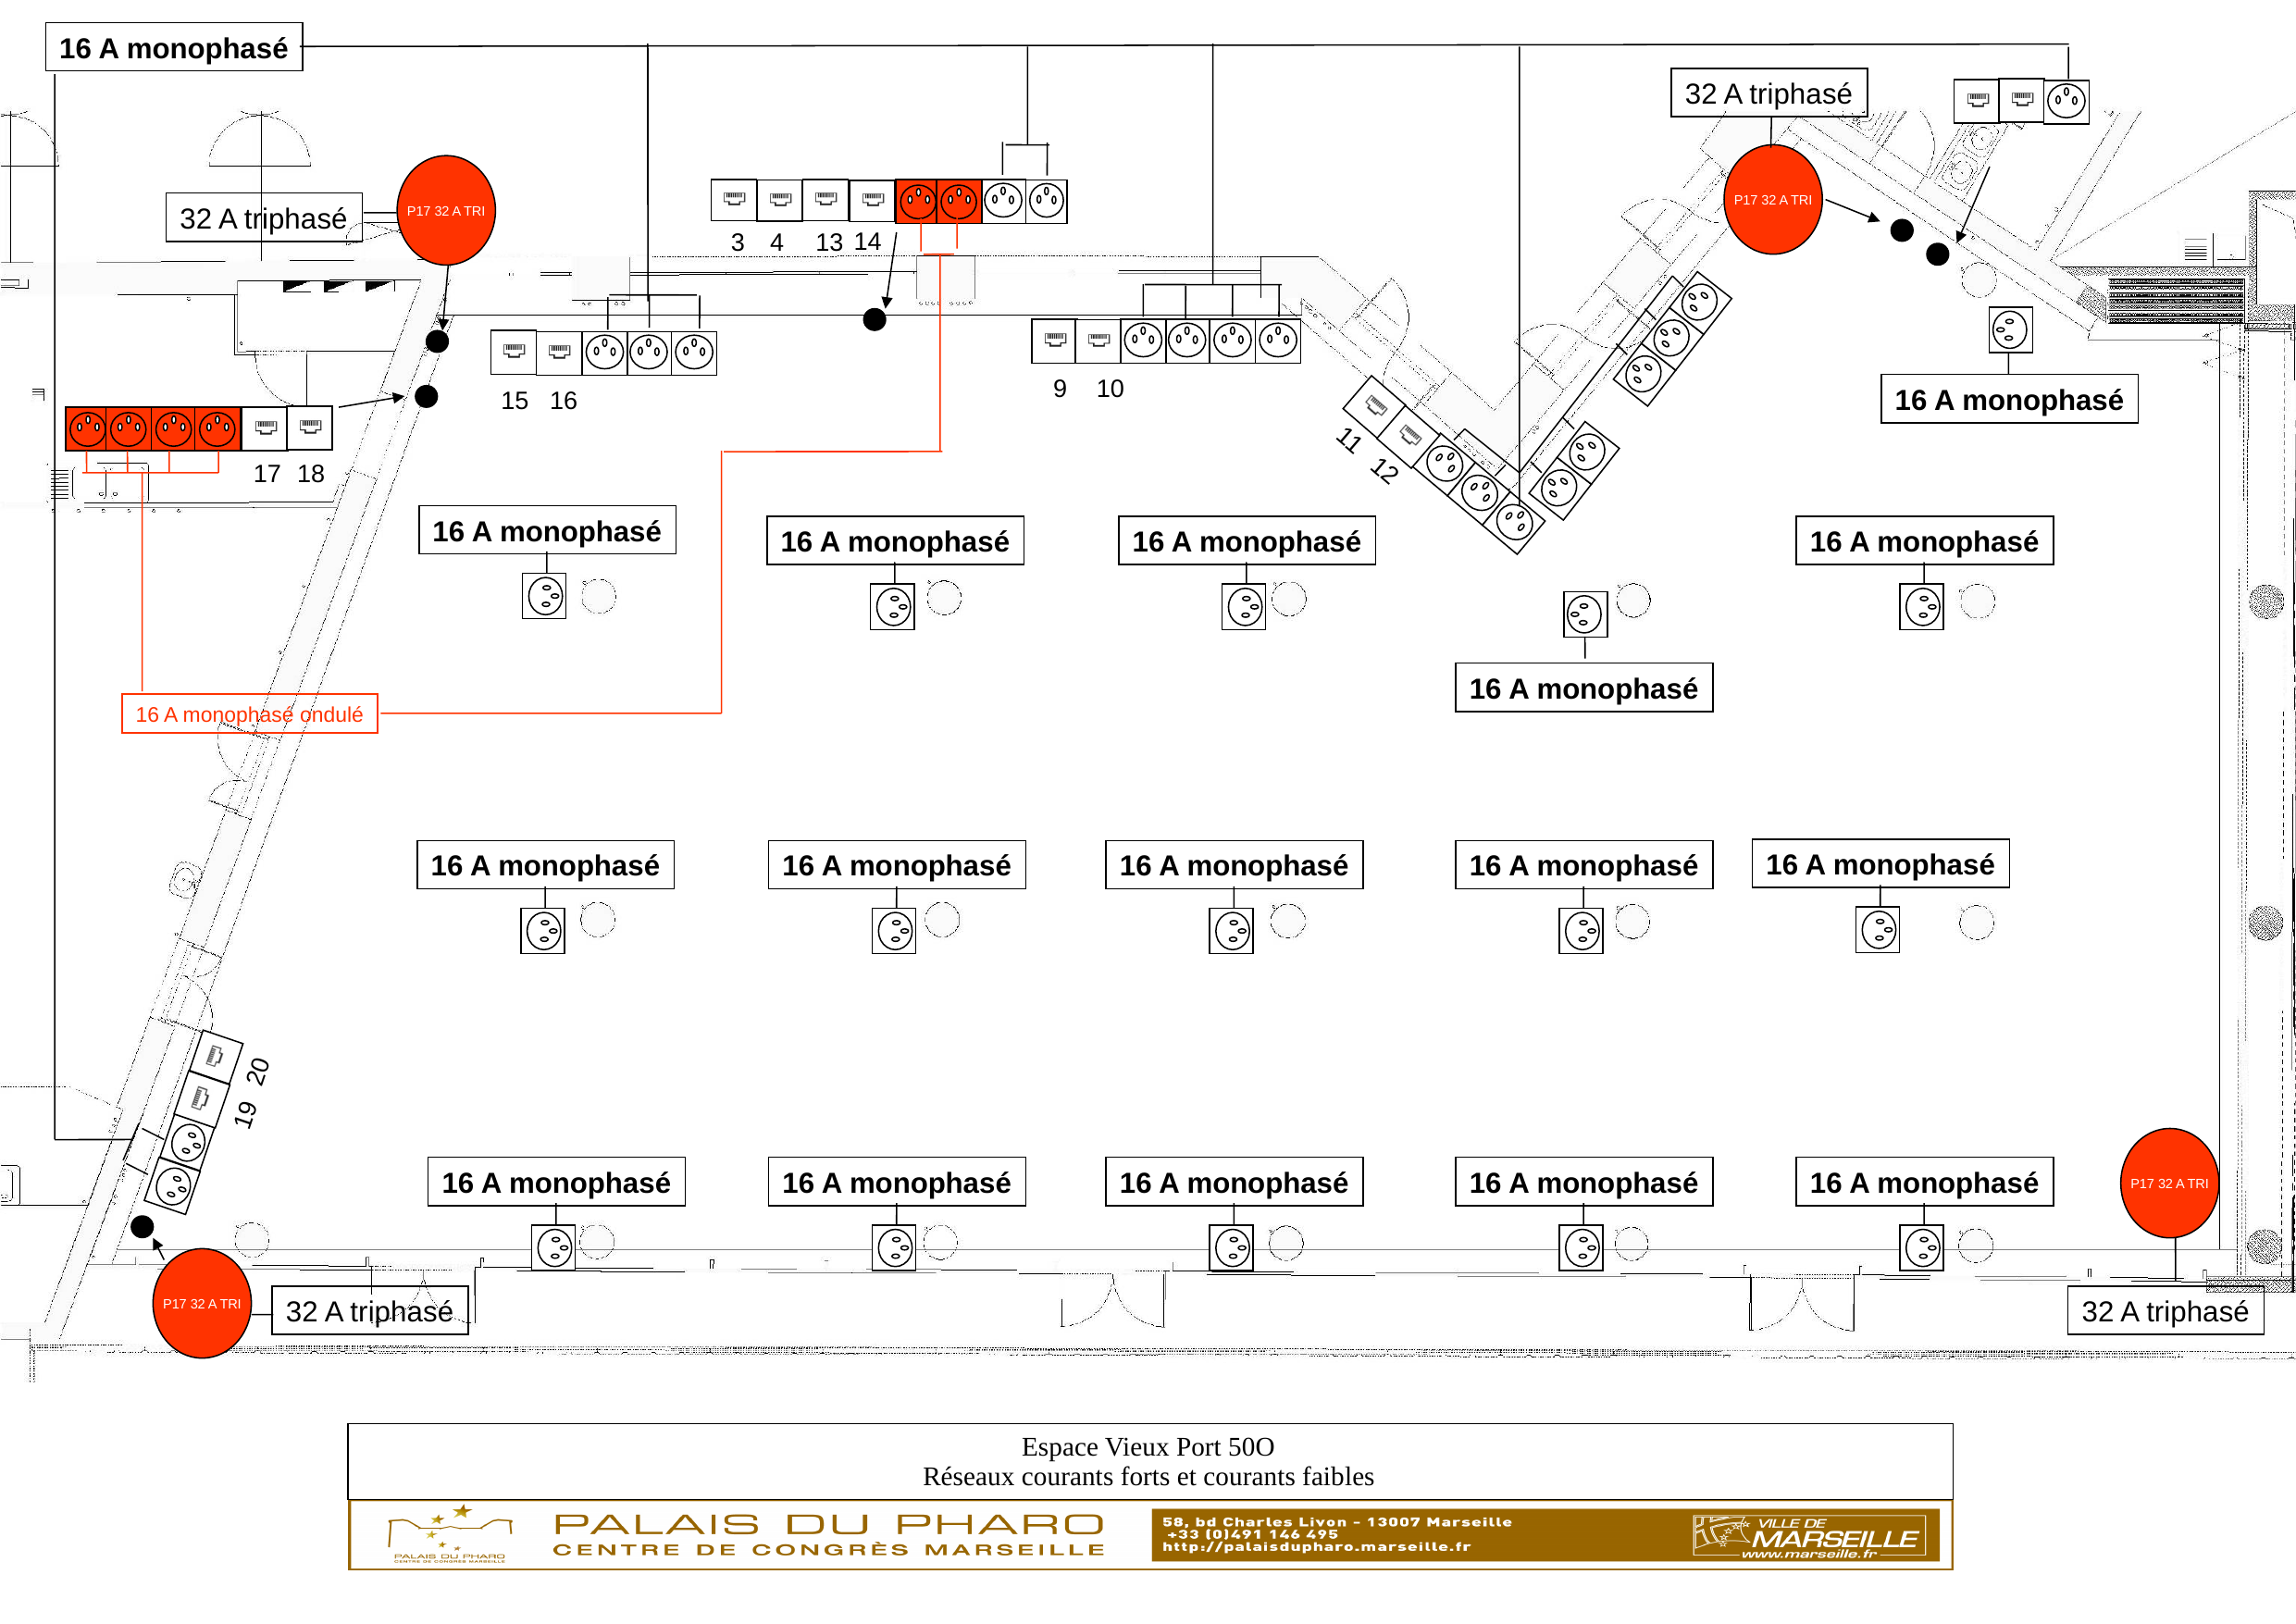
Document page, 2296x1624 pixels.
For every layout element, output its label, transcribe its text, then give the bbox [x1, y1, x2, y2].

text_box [286, 405, 333, 451]
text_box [1167, 318, 1208, 364]
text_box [1457, 425, 1501, 563]
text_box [711, 179, 757, 221]
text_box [1074, 319, 1122, 364]
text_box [764, 515, 1026, 630]
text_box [1103, 840, 1366, 954]
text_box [65, 406, 105, 452]
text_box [149, 1163, 195, 1209]
text_box [348, 1423, 1954, 1499]
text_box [1998, 78, 2045, 123]
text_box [766, 1157, 1028, 1271]
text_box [416, 505, 678, 620]
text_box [1562, 592, 1609, 637]
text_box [1988, 307, 2035, 353]
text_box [151, 406, 193, 452]
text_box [179, 1077, 226, 1122]
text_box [1116, 515, 1378, 630]
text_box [1384, 415, 1432, 459]
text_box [1954, 79, 1996, 124]
text_box Espace Vieux Port 50O [843, 1427, 1454, 1464]
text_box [1453, 1157, 1716, 1271]
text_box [1031, 318, 1074, 364]
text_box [426, 1157, 688, 1271]
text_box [766, 840, 1028, 954]
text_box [1552, 425, 1596, 517]
text_box Réseaux courants forts et courants faibles [767, 1456, 1531, 1494]
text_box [1453, 840, 1716, 954]
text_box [1750, 838, 2012, 953]
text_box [583, 331, 628, 376]
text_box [194, 1035, 238, 1079]
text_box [1351, 385, 1398, 429]
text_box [1793, 1157, 2056, 1271]
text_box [242, 406, 284, 452]
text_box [1669, 68, 1870, 254]
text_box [983, 179, 1024, 224]
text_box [1650, 270, 1695, 408]
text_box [895, 179, 935, 224]
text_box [759, 180, 803, 222]
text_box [671, 331, 717, 376]
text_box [850, 180, 896, 222]
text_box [415, 840, 676, 954]
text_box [105, 406, 150, 452]
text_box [1121, 318, 1167, 364]
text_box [164, 1121, 210, 1164]
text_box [194, 406, 241, 452]
picture [348, 1499, 1954, 1570]
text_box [1793, 515, 2056, 630]
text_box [629, 331, 669, 376]
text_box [1103, 1157, 1366, 1271]
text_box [540, 331, 582, 376]
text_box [936, 179, 983, 224]
text_box 16 A monophasé [45, 22, 304, 71]
picture [0, 94, 2296, 1382]
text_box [490, 329, 537, 375]
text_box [1210, 318, 1254, 364]
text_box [2043, 80, 2090, 125]
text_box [1025, 180, 1068, 224]
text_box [802, 179, 849, 221]
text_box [1255, 318, 1301, 364]
